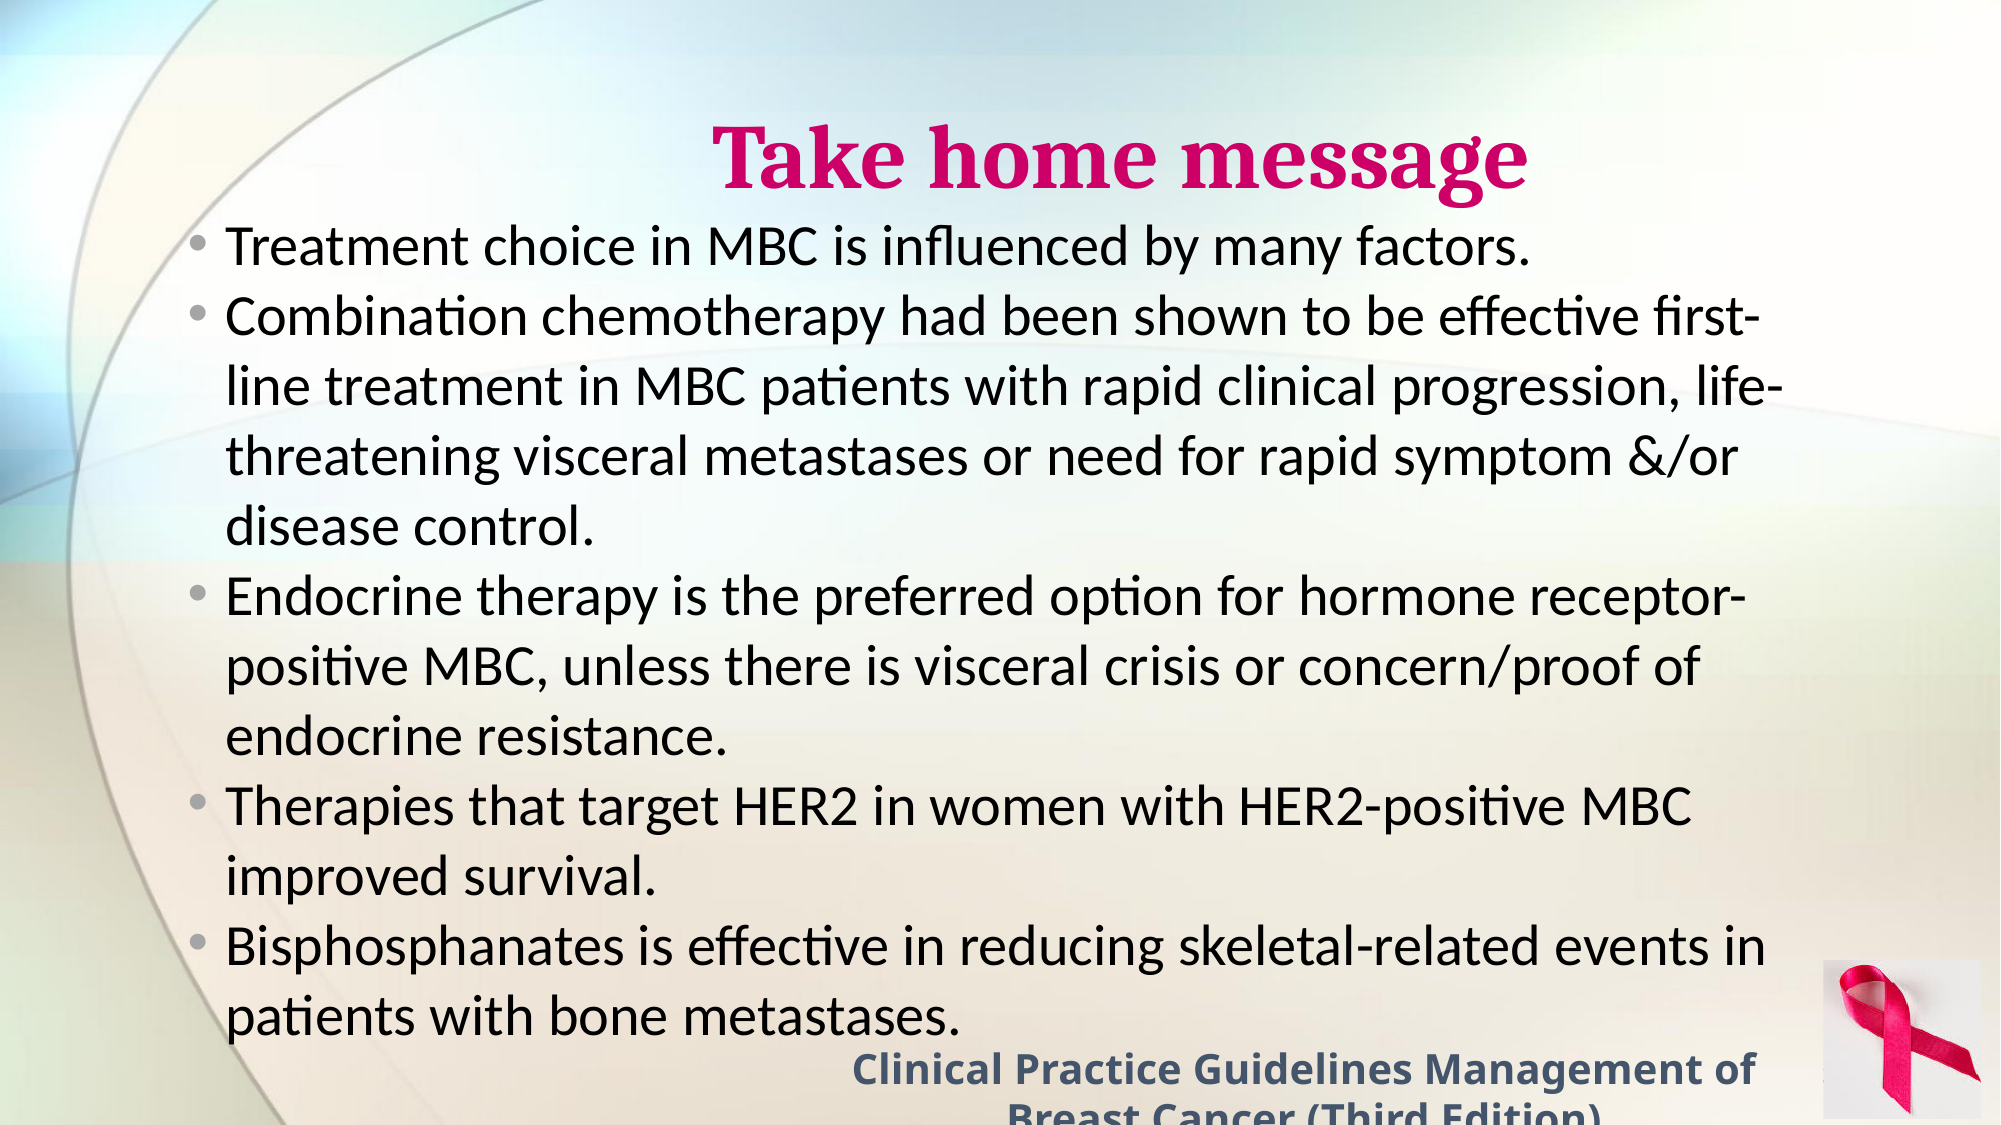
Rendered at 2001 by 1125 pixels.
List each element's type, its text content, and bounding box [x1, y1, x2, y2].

picture [0, 0, 2001, 1125]
list Treatment choice in MBC is influenced by many factors. Combination chemotherapy had been shown to be effective first-line treatment in MBC patients with rapid clinical progression, life-threatening visceral metastases or need for rapid symptom &/or disease control. Endocrine therapy is the preferred option for hormone receptor-positive MBC, unless there is visceral crisis or concern/proof of endocrine resistance. Therapies that target HER2 in women with HER2-positive MBC improved survival. Bisphosphanates is effective in reducing skeletal-related events in patients with bone metastases. [172, 199, 1826, 1043]
text_box Clinical Practice Guidelines Management of Breast Cancer (Third Edition) [788, 1043, 1820, 1125]
title Take home message [381, 43, 1863, 261]
slide_number 27 [1325, 1042, 1813, 1103]
